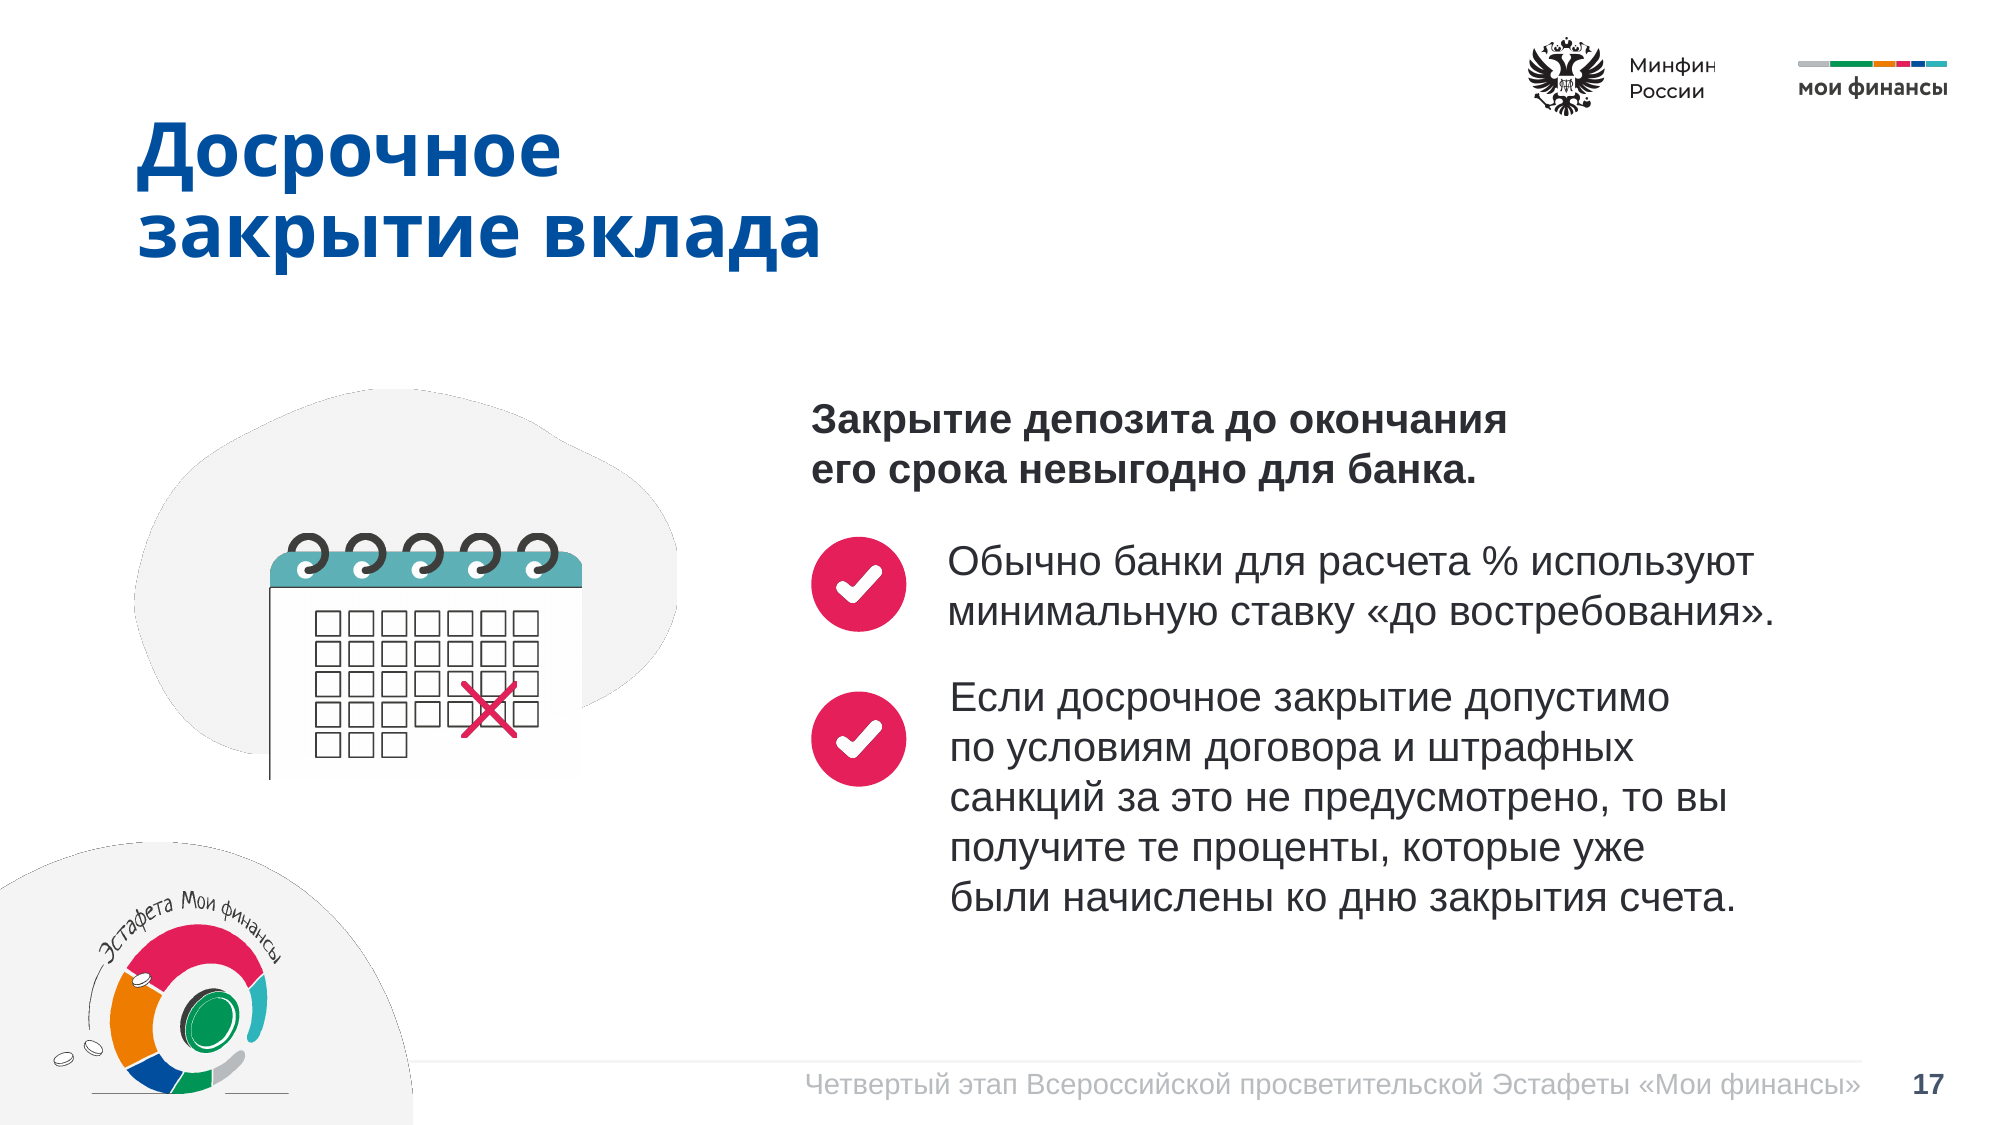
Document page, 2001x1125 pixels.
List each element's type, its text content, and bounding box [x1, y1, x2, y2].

picture [1528, 37, 1715, 116]
picture [1798, 61, 1947, 99]
text_box 17 [1862, 1065, 1945, 1125]
title Досрочное закрытие вклада [137, 111, 1475, 267]
picture [836, 720, 882, 758]
text_box [811, 691, 907, 787]
text_box Если досрочное закрытие допустимо по условиям договора и штрафных санкций за это не предусмотрено, то вы получите те проценты, которые уже были начислены ко дню закрытия счета. [949, 669, 1745, 920]
text_box Обычно банки для расчета % используют минимальную ставку «до востребования». [947, 533, 1826, 634]
picture [134, 388, 677, 780]
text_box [811, 536, 907, 633]
text_box Закрытие депозита до окончания его срока невыгодно для банка. [811, 392, 1575, 493]
picture [0, 842, 414, 1125]
